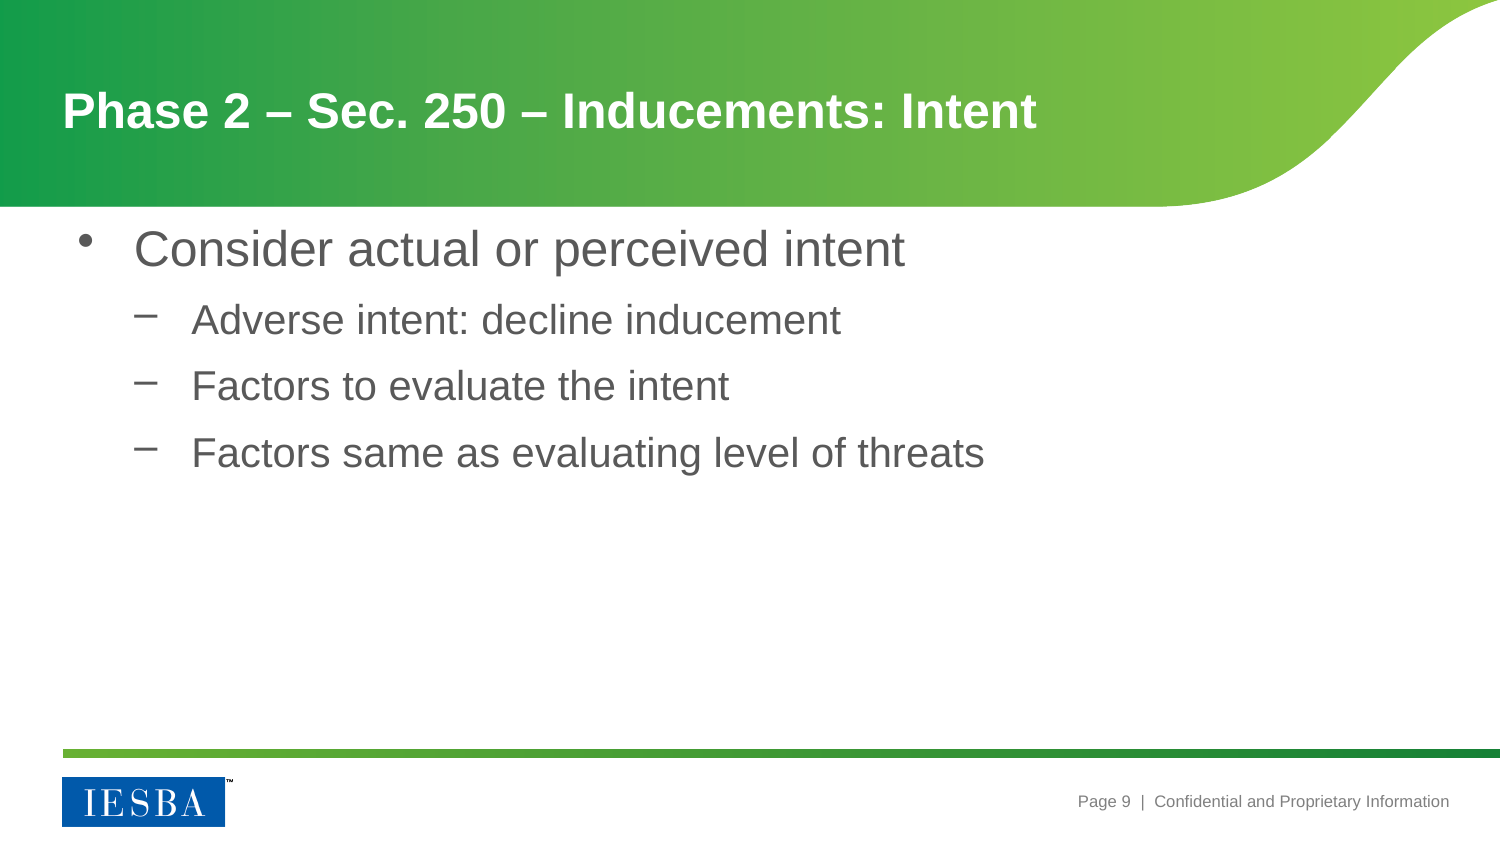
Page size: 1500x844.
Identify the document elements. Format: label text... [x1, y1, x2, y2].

list Consider actual or perceived intent Adverse intent: decline inducement Factors to evaluate the intent Factors same as evaluating level of threats [62, 209, 1450, 747]
picture [62, 777, 233, 827]
title Phase 2 – Sec. 250 – Inducements: Intent [62, 75, 1300, 142]
picture [0, 0, 1500, 207]
